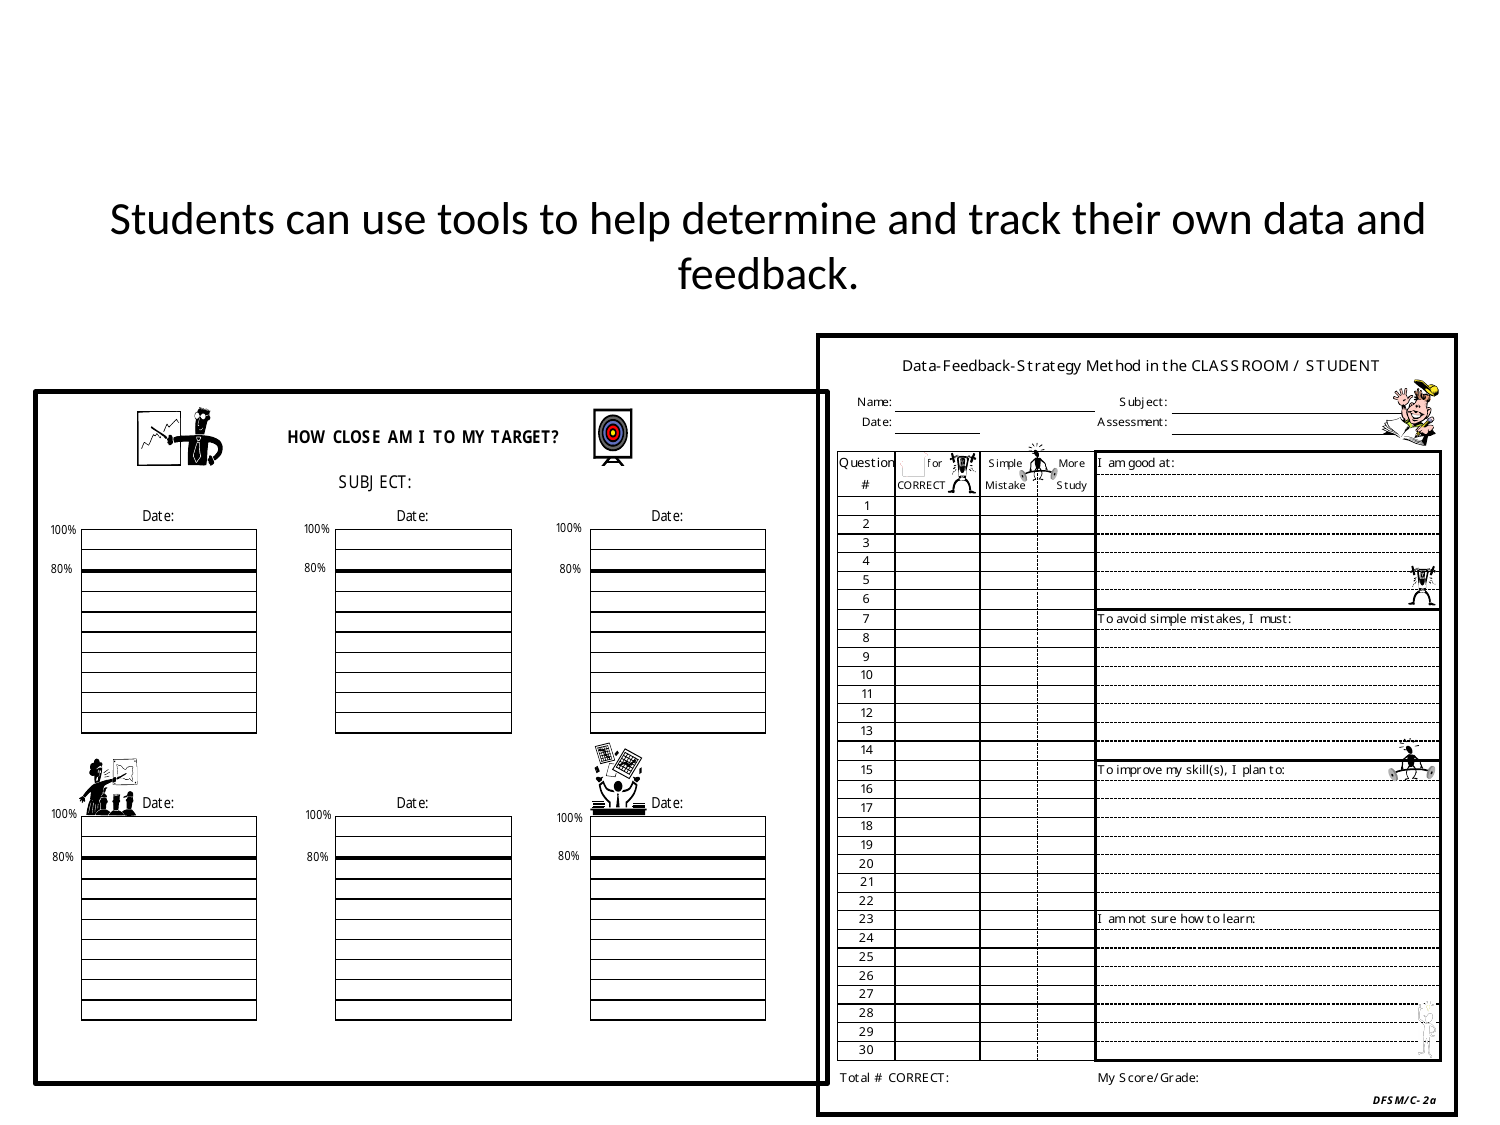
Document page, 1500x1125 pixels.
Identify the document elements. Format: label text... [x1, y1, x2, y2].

title Students can use tools to help determine and track their own data and feedback. [62, 125, 1475, 300]
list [37, 393, 814, 1082]
picture [819, 337, 1454, 1113]
